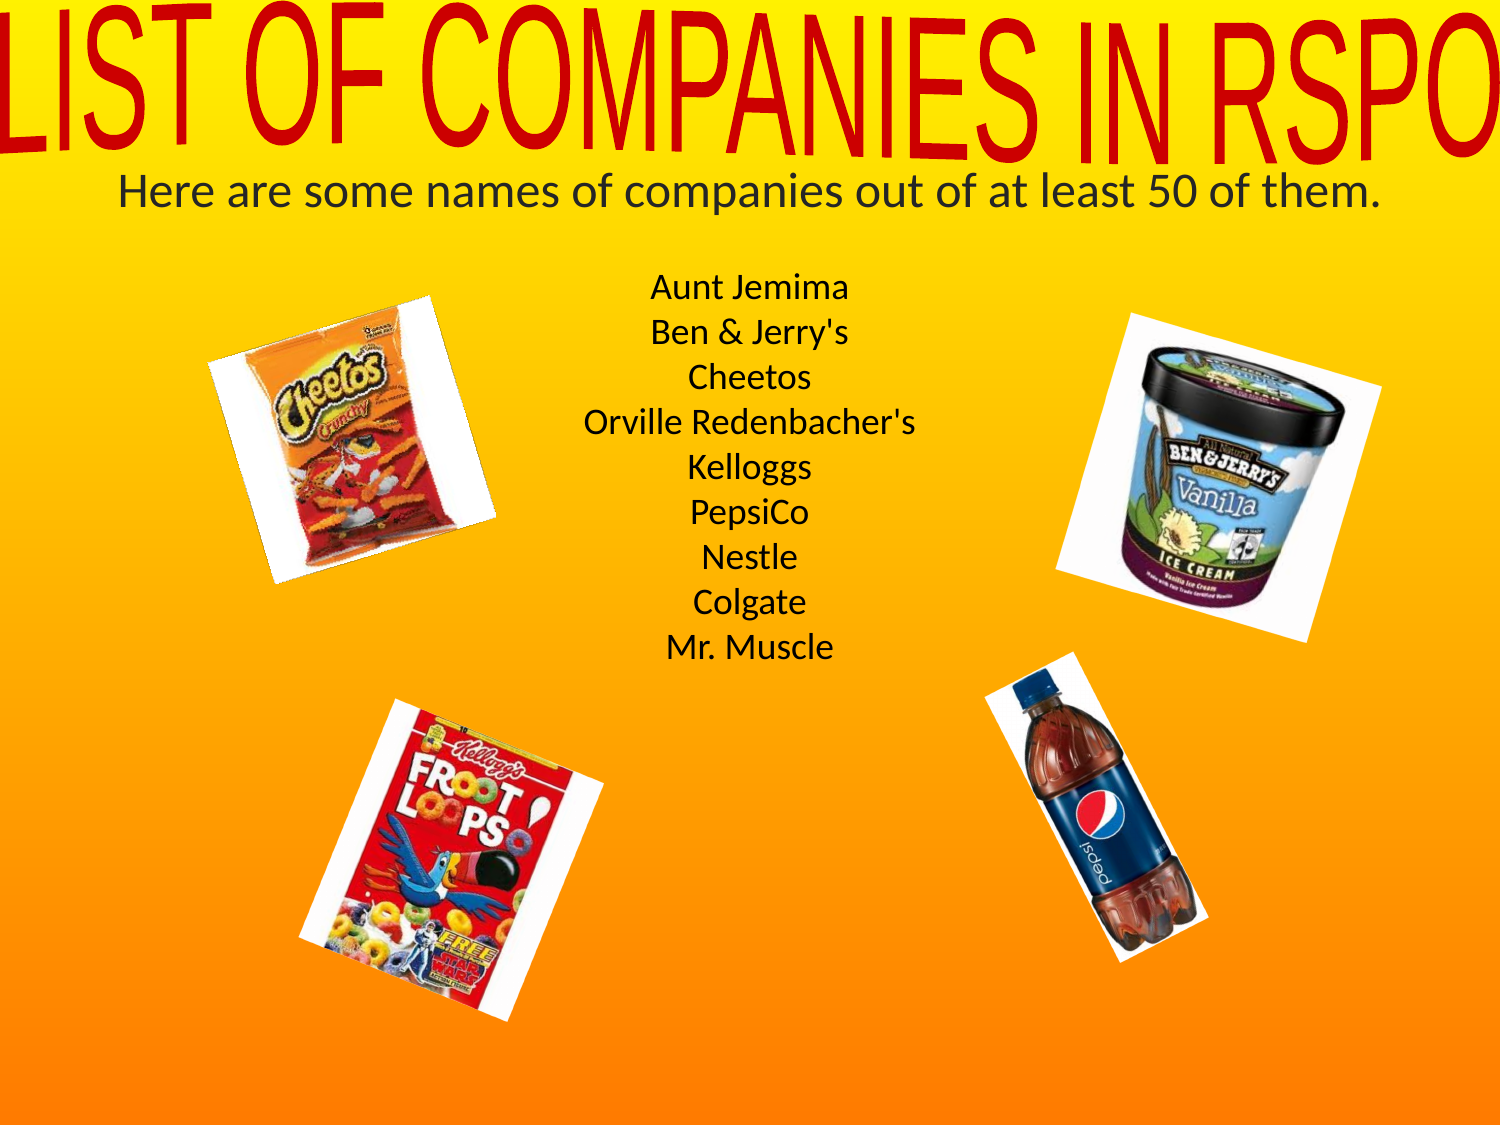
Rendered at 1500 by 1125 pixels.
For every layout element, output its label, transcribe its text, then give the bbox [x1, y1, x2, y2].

text_box [10, 0, 358, 183]
picture [985, 652, 1208, 962]
picture [299, 699, 603, 1021]
picture [207, 295, 496, 584]
picture [1056, 313, 1381, 642]
text_box Here are some names of companies out of at least 50 of them. Aunt Jemima Ben & Jerry's Cheetos Orville Redenbacher's Kelloggs PepsiCo Nestle Colgate Mr. Muscle [0, 149, 1500, 720]
